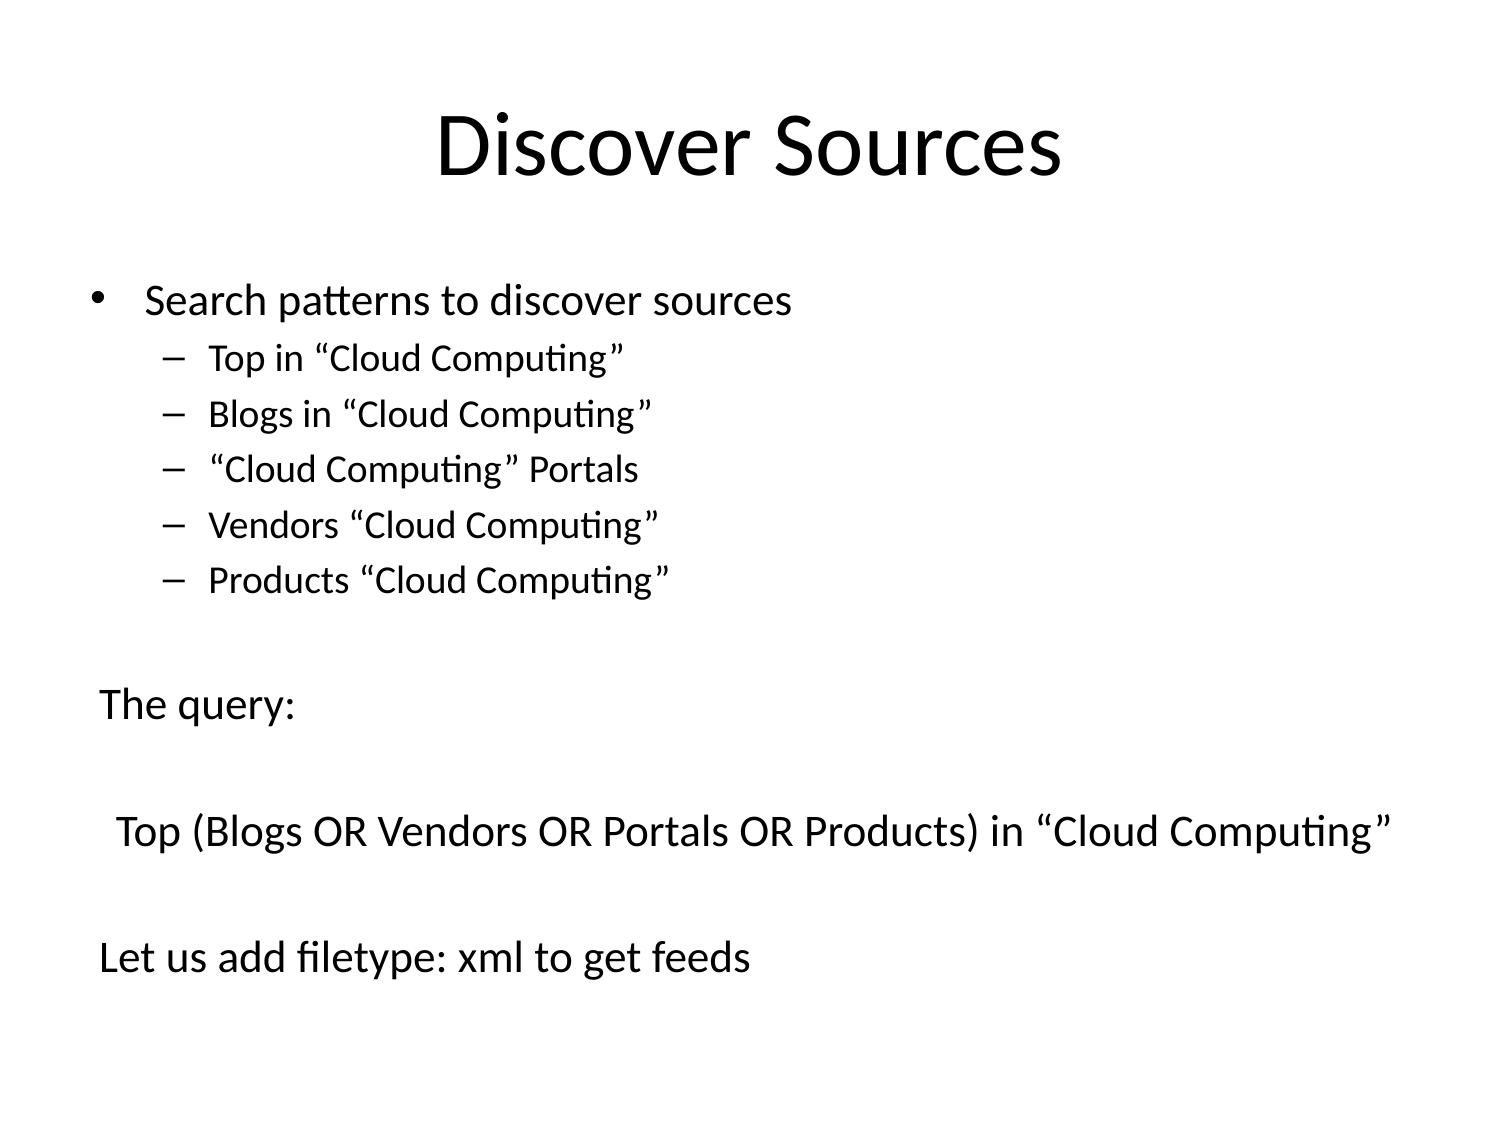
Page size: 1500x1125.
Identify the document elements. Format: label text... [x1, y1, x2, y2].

list Search patterns to discover sources Top in “Cloud Computing” Blogs in “Cloud Computing” “Cloud Computing” Portals Vendors “Cloud Computing” Products “Cloud Computing” The query: Top (Blogs OR Vendors OR Portals OR Products) in “Cloud Computing” Let us add filetype: xml to get feeds [75, 262, 1425, 1005]
title Discover Sources [75, 45, 1425, 233]
